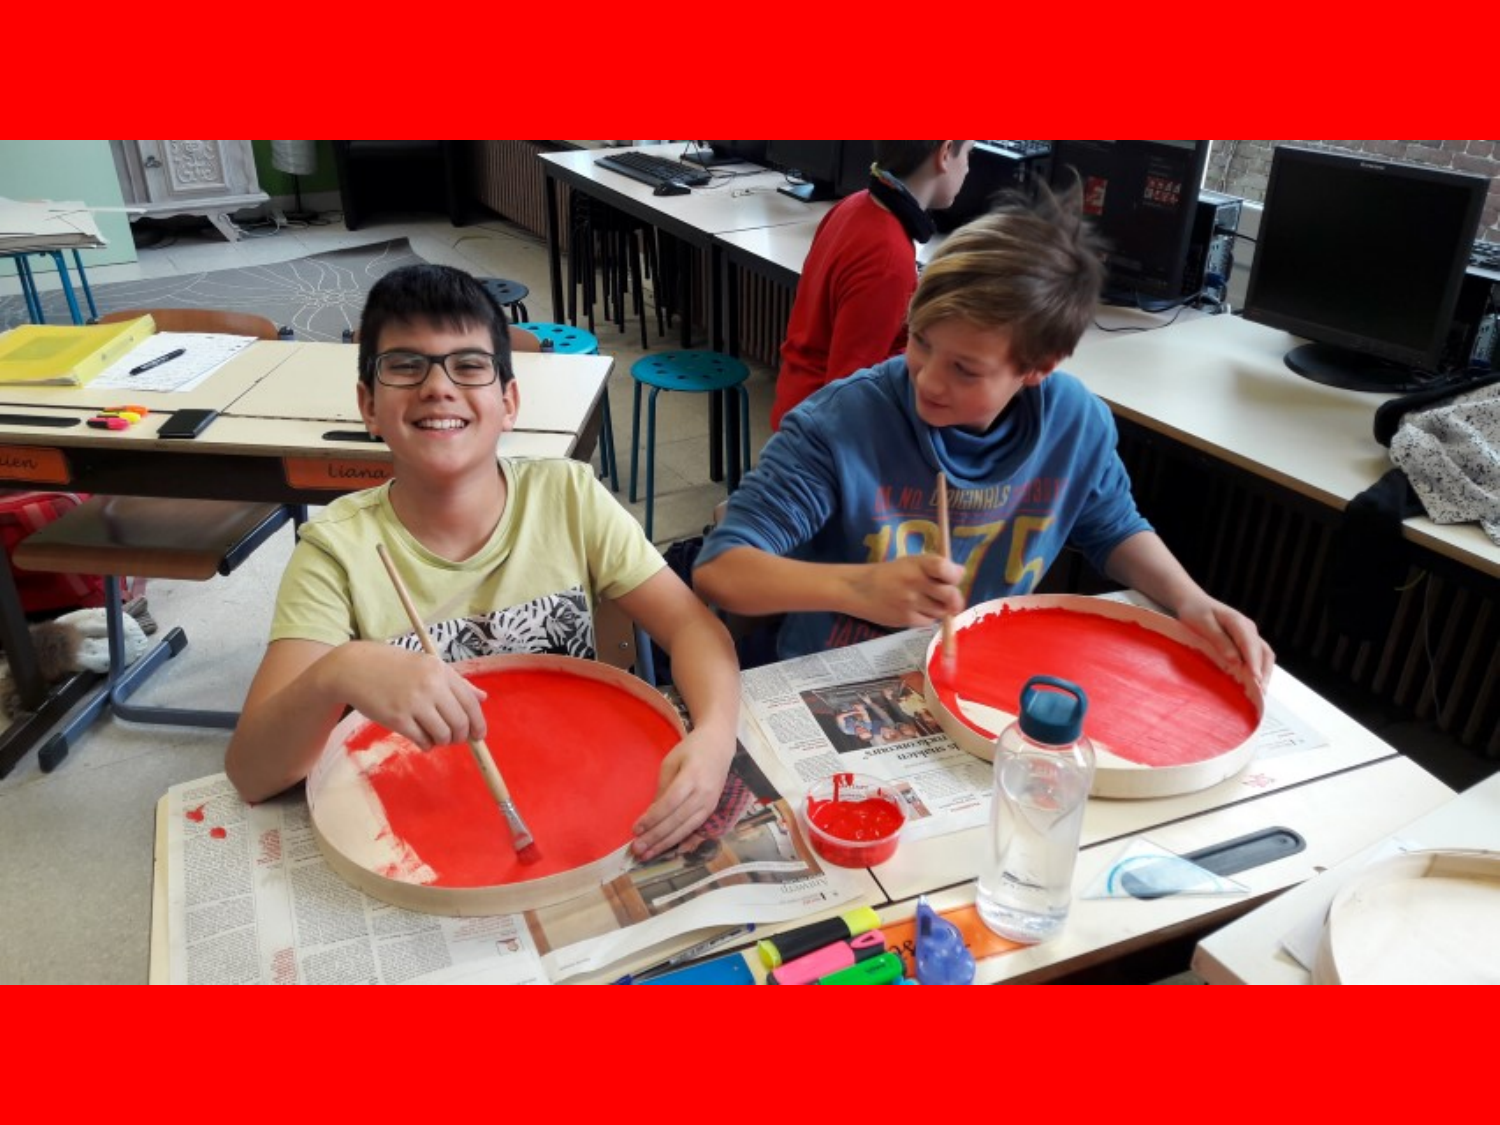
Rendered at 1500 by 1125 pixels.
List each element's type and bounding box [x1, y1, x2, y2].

picture [0, 140, 1500, 985]
